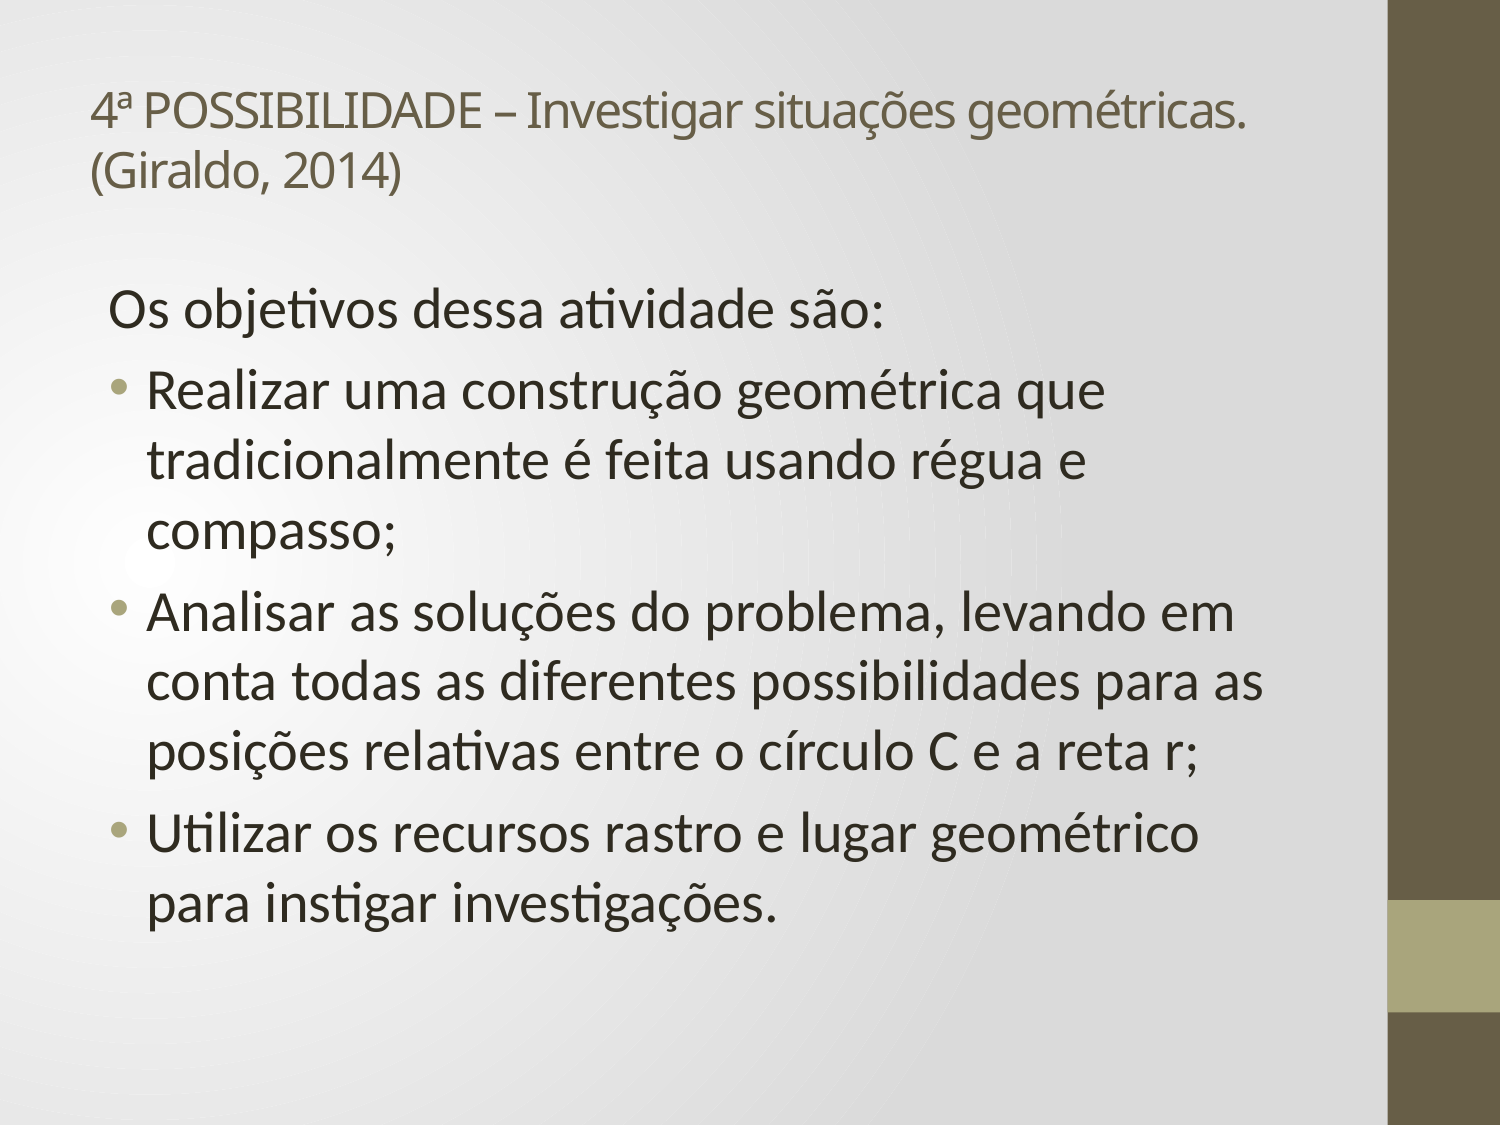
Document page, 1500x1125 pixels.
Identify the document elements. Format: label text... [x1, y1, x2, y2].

title 4ª POSSIBILIDADE – Investigar situações geométricas. (Giraldo, 2014) [75, 45, 1325, 233]
list Os objetivos dessa atividade são: Realizar uma construção geométrica que tradicionalmente é feita usando régua e compasso; Analisar as soluções do problema, levando em conta todas as diferentes possibilidades para as posições relativas entre o círculo C e a reta r; Utilizar os recursos rastro e lugar geométrico para instigar investigações. [75, 262, 1325, 1050]
